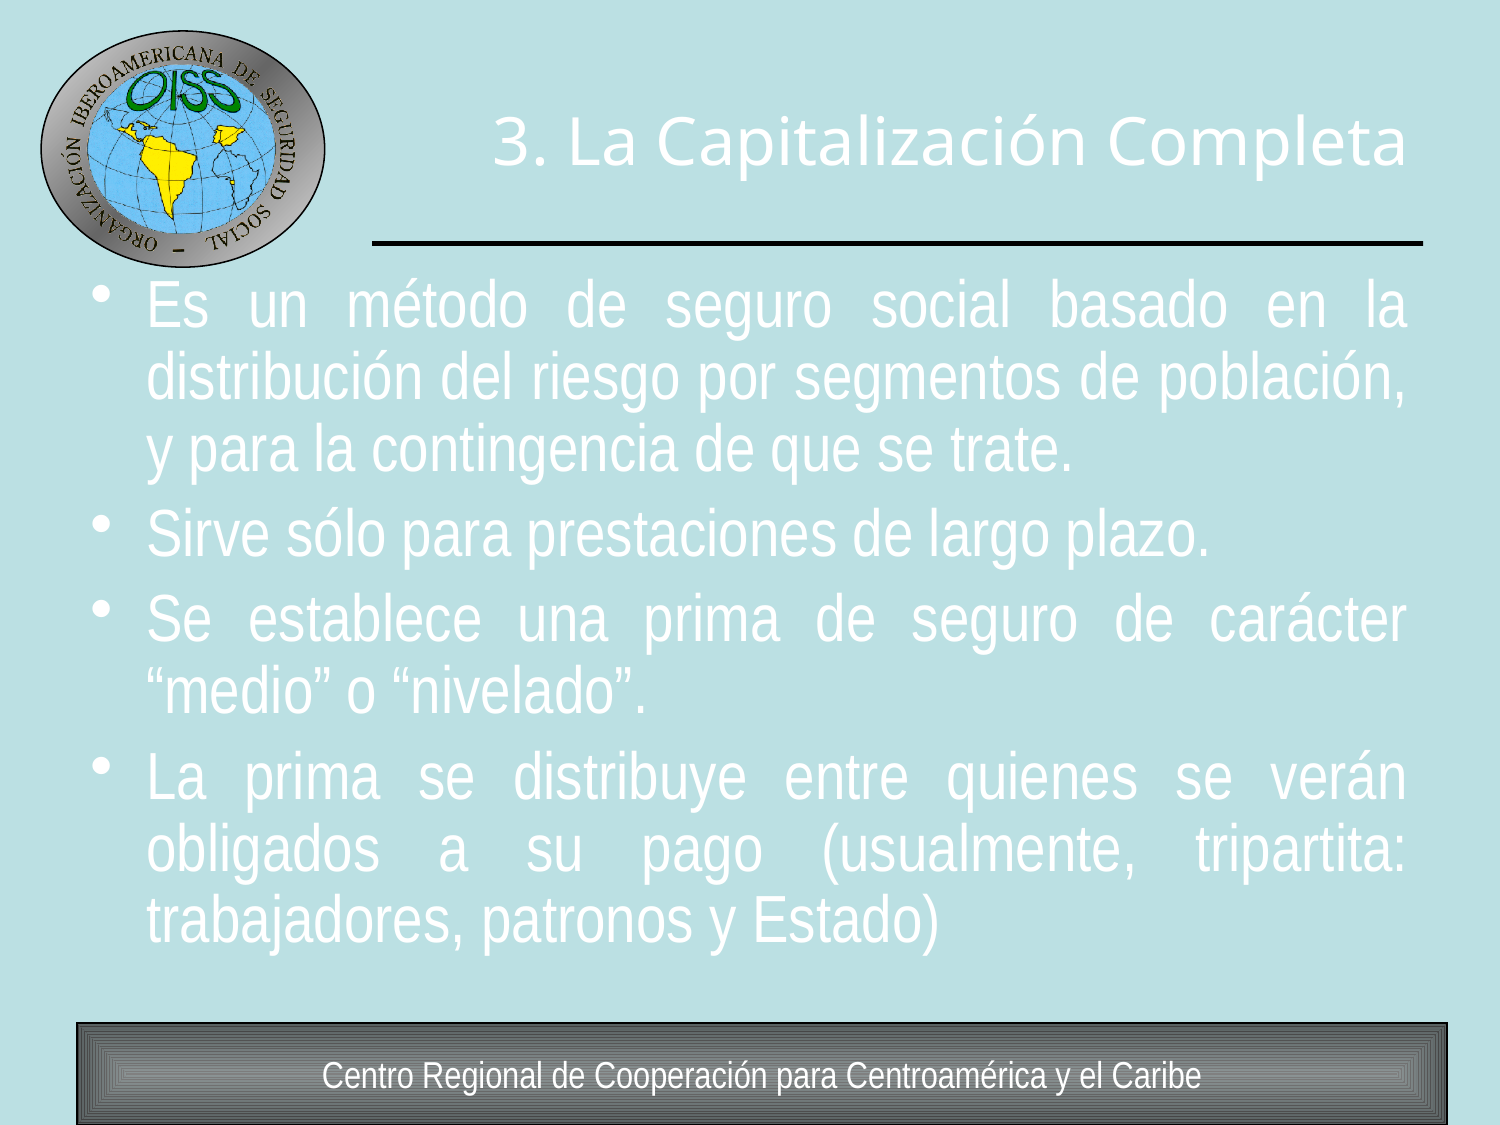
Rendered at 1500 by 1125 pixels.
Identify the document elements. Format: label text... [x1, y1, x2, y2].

title 3. La Capitalización Completa [371, 44, 1426, 233]
list Es un método de seguro social basado en la distribución del riesgo por segmentos de población, y para la contingencia de que se trate. Sirve sólo para prestaciones de largo plazo. Se establece una prima de seguro de carácter “medio” o “nivelado”. La prima se distribuye entre quienes se verán obligados a su pago (usualmente, tripartita: trabajadores, patronos y Estado) [74, 262, 1426, 1006]
picture [53, 42, 302, 263]
